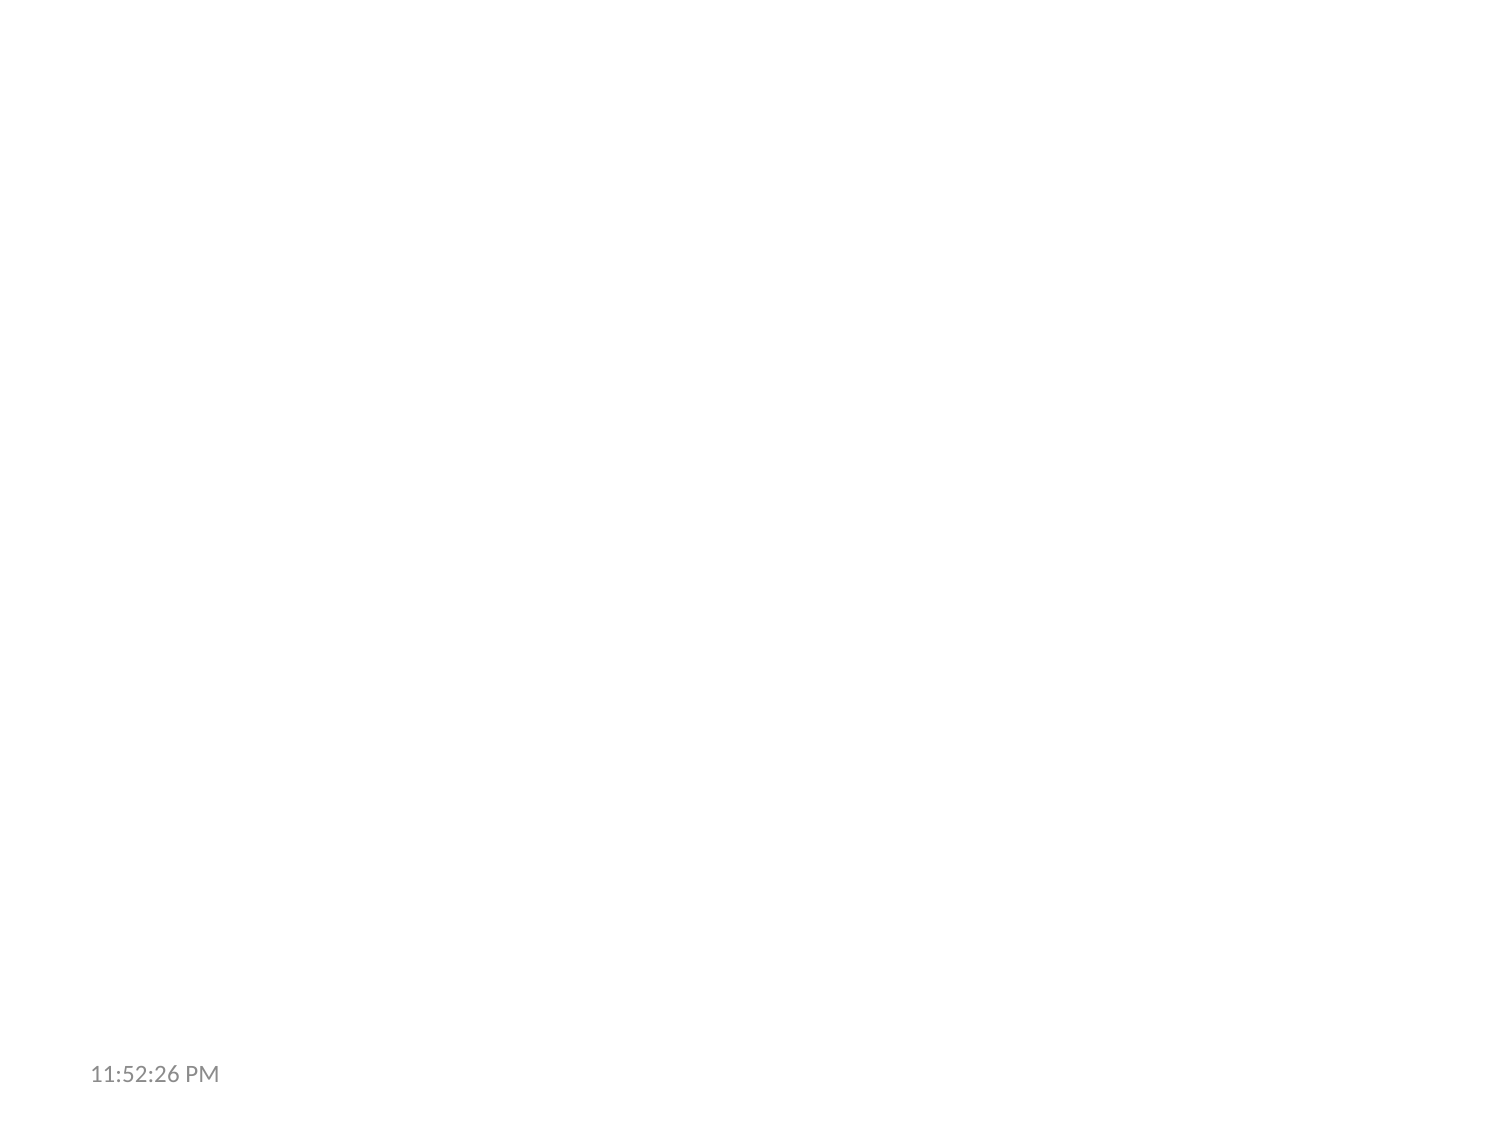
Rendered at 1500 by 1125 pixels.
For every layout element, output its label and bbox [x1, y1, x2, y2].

slide_number [75, 1042, 425, 1103]
